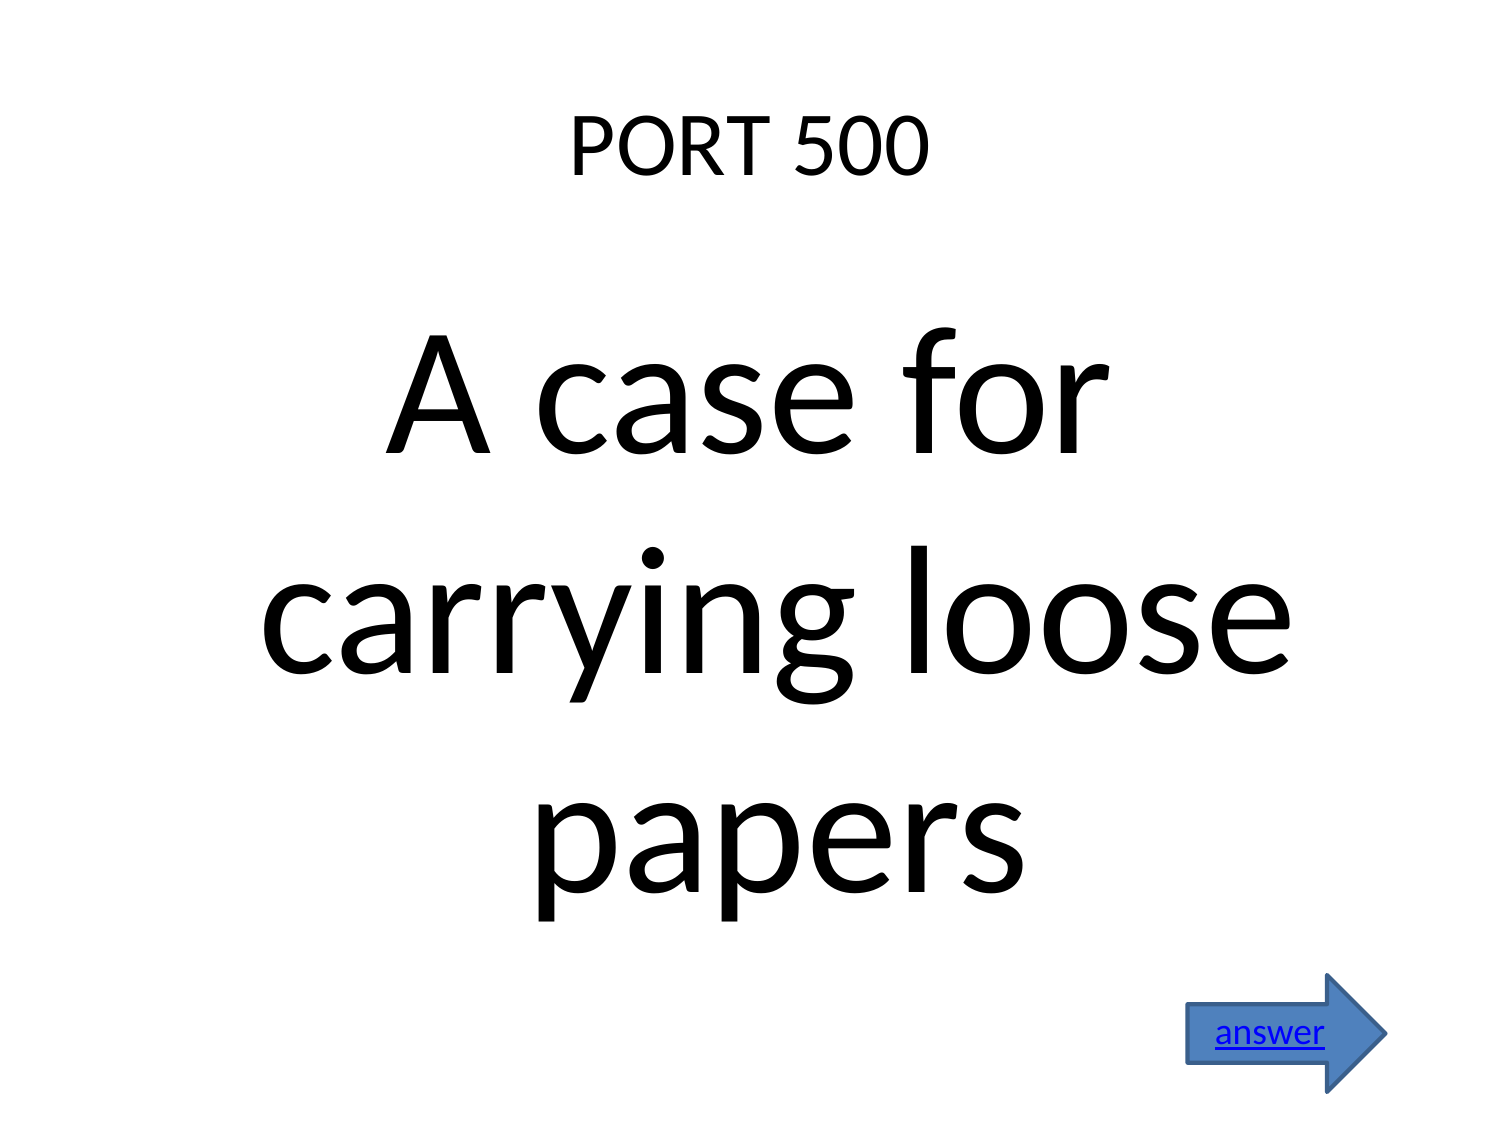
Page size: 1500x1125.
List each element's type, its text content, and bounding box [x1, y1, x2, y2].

text_box answer [1200, 999, 1400, 1060]
text_box [1324, 973, 1354, 999]
title PORT 500 [75, 45, 1425, 233]
text_box [1185, 1002, 1362, 1094]
list A case for carrying loose papers [75, 262, 1425, 1005]
